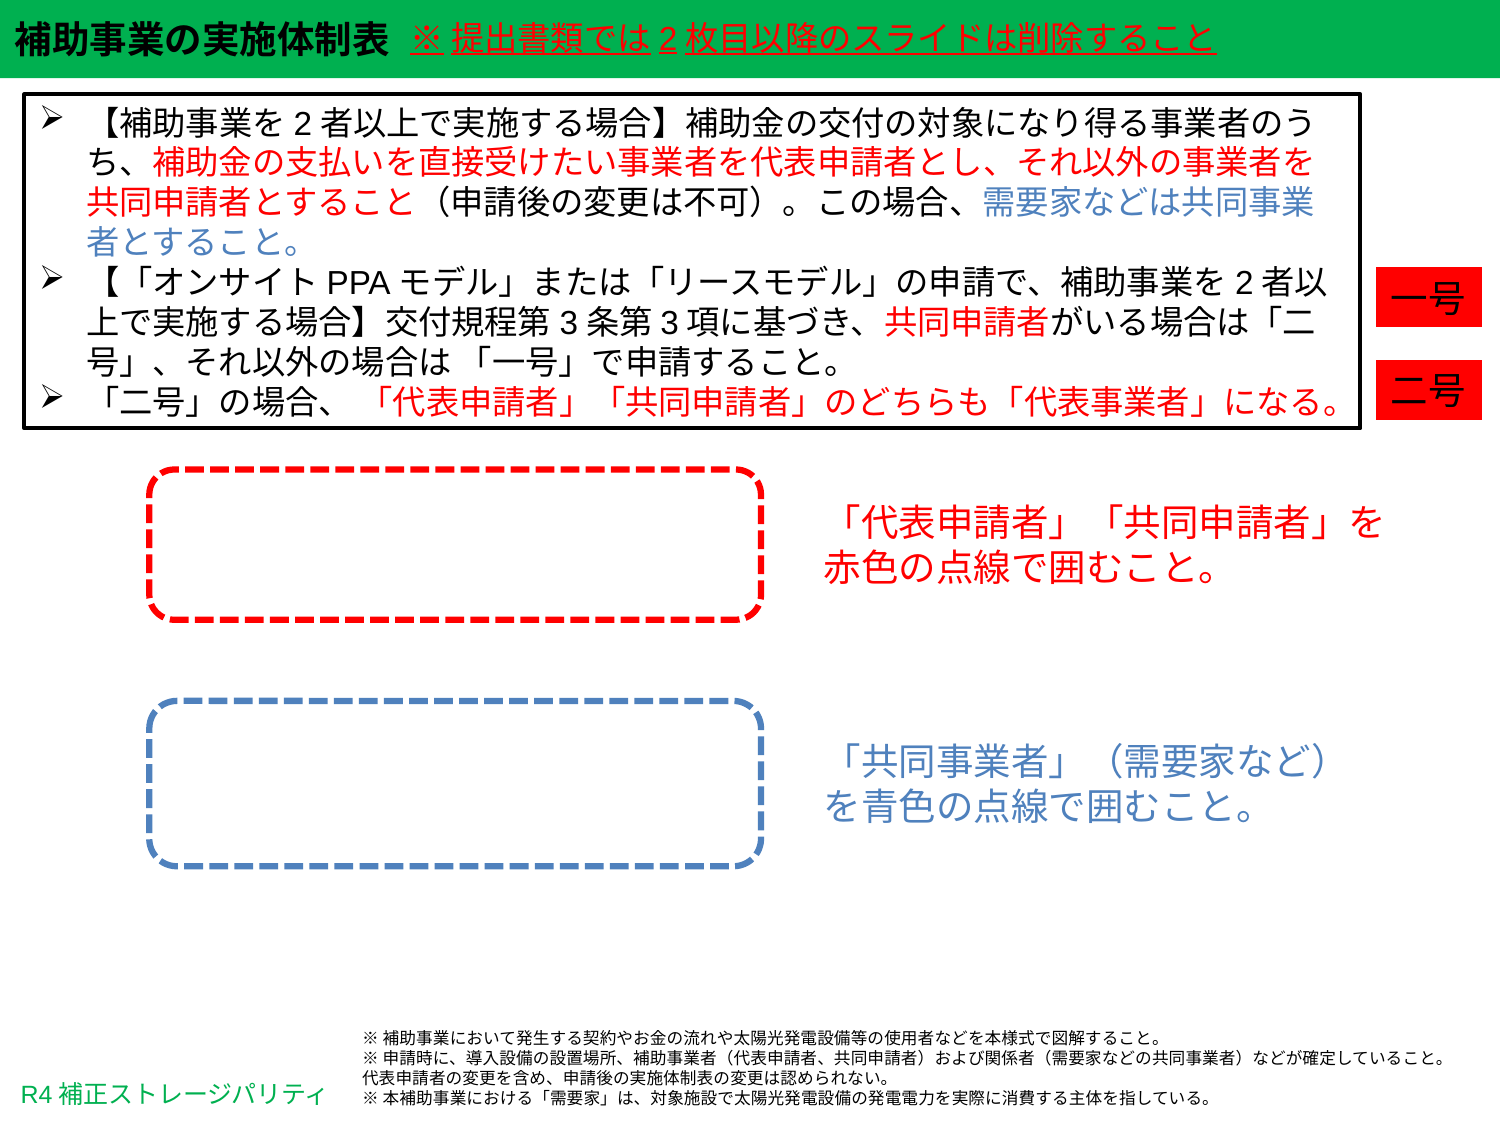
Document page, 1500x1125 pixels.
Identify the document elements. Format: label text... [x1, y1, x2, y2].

text_box 【補助事業を2者以上で実施する場合】補助金の交付の対象になり得る事業者のうち、補助金の支払いを直接受けたい事業者を代表申請者とし、それ以外の事業者を共同申請者とすること（申請後の変更は不可）。この場合、需要家などは共同事業者とすること。 【「オンサイトPPAモデル」または「リースモデル」の申請で、補助事業を2者以上で実施する場合】交付規程第3条第3項に基づき、共同申請者がいる場合は「二号」、それ以外の場合は 「一号」で申請すること。 「二号」の場合、 「代表申請者」「共同申請者」のどちらも「代表事業者」になる。 [22, 92, 1362, 430]
text_box 二号 [1376, 360, 1482, 420]
text_box ※提出書類では2枚目以降のスライドは削除すること [395, 9, 1235, 65]
text_box 「代表申請者」「共同申請者」を赤色の点線で囲むこと。 [809, 491, 1421, 597]
text_box [147, 467, 764, 622]
text_box [147, 698, 764, 869]
text_box 「共同事業者」（需要家など）を青色の点線で囲むこと。 [809, 730, 1376, 836]
text_box 一号 [1376, 267, 1482, 327]
